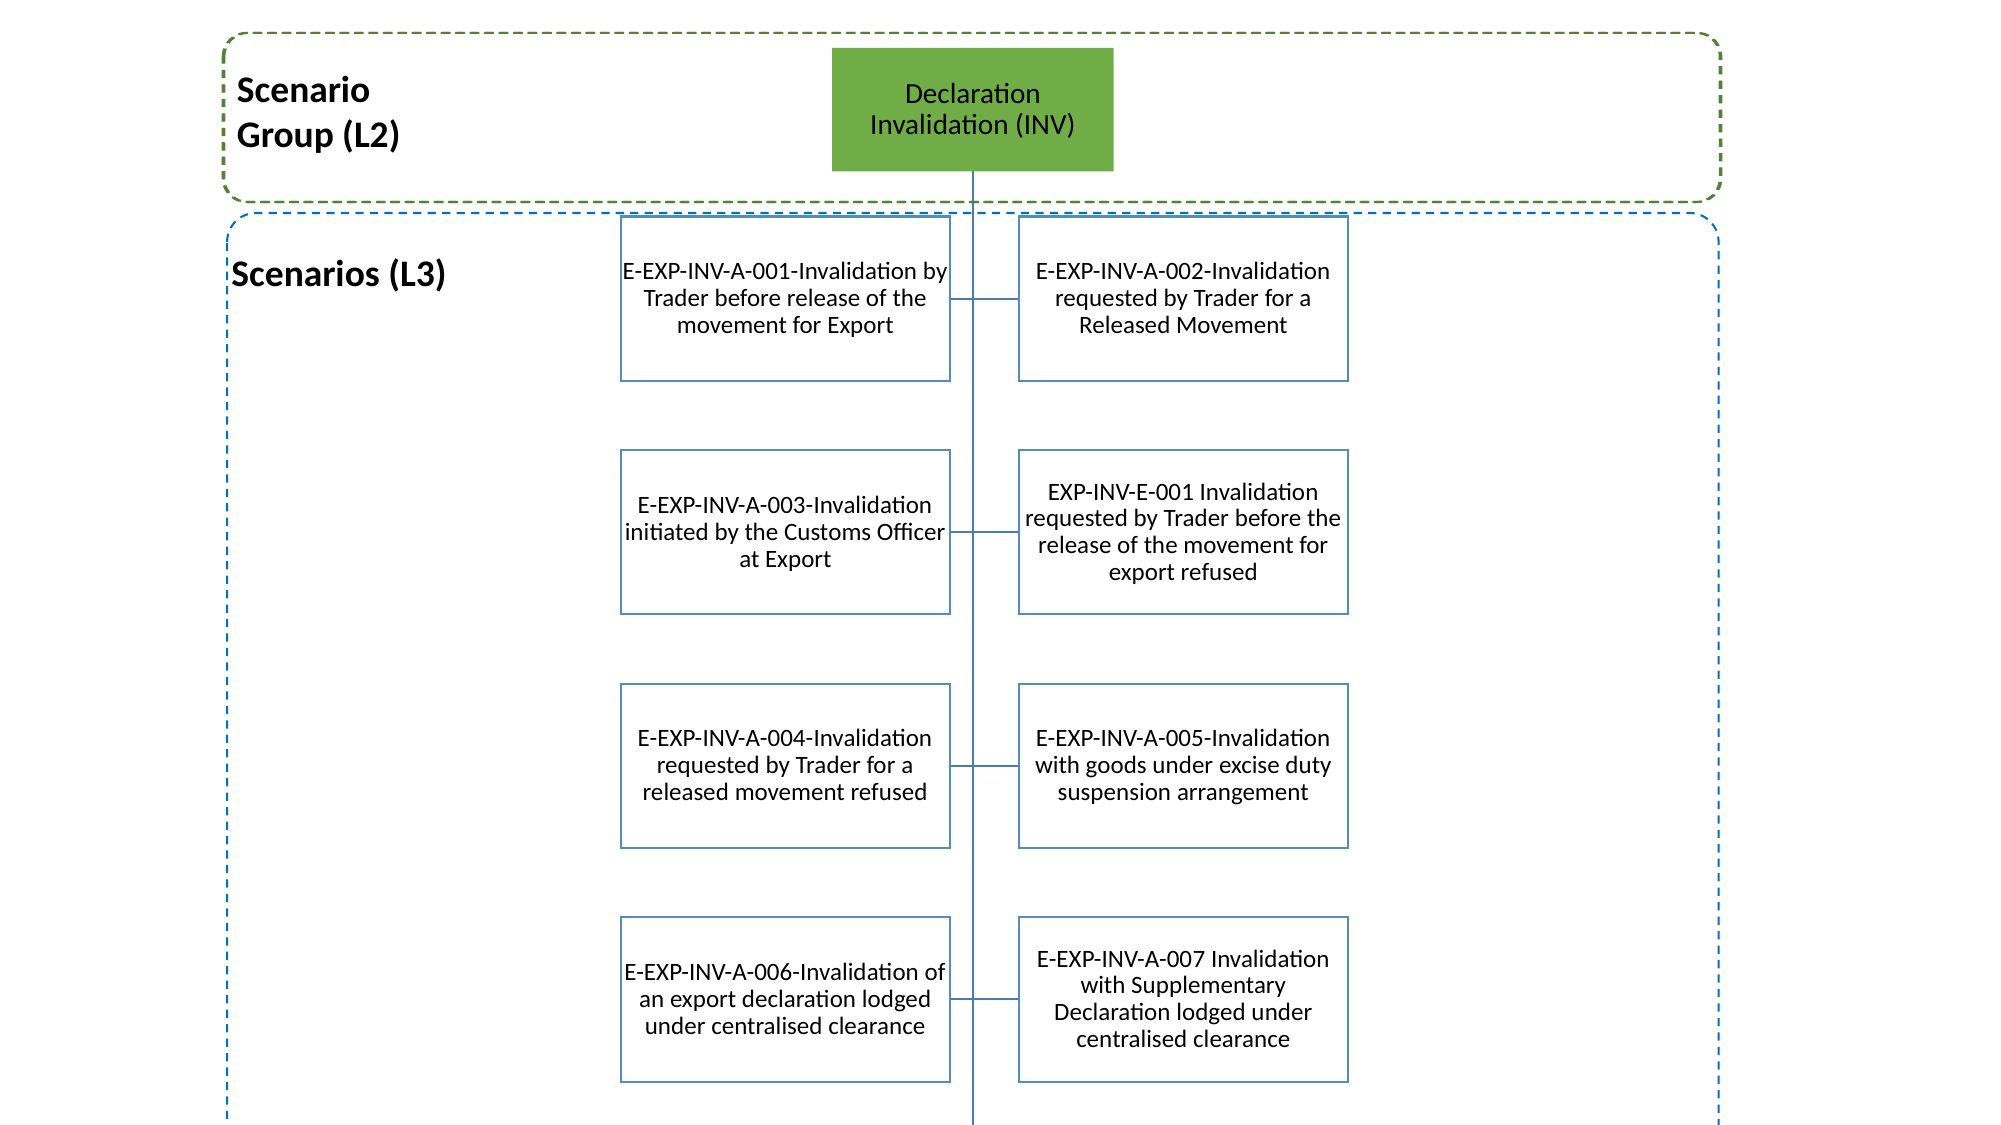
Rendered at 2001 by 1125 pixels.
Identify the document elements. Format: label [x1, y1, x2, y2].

text_box [208, 22, 1760, 1125]
